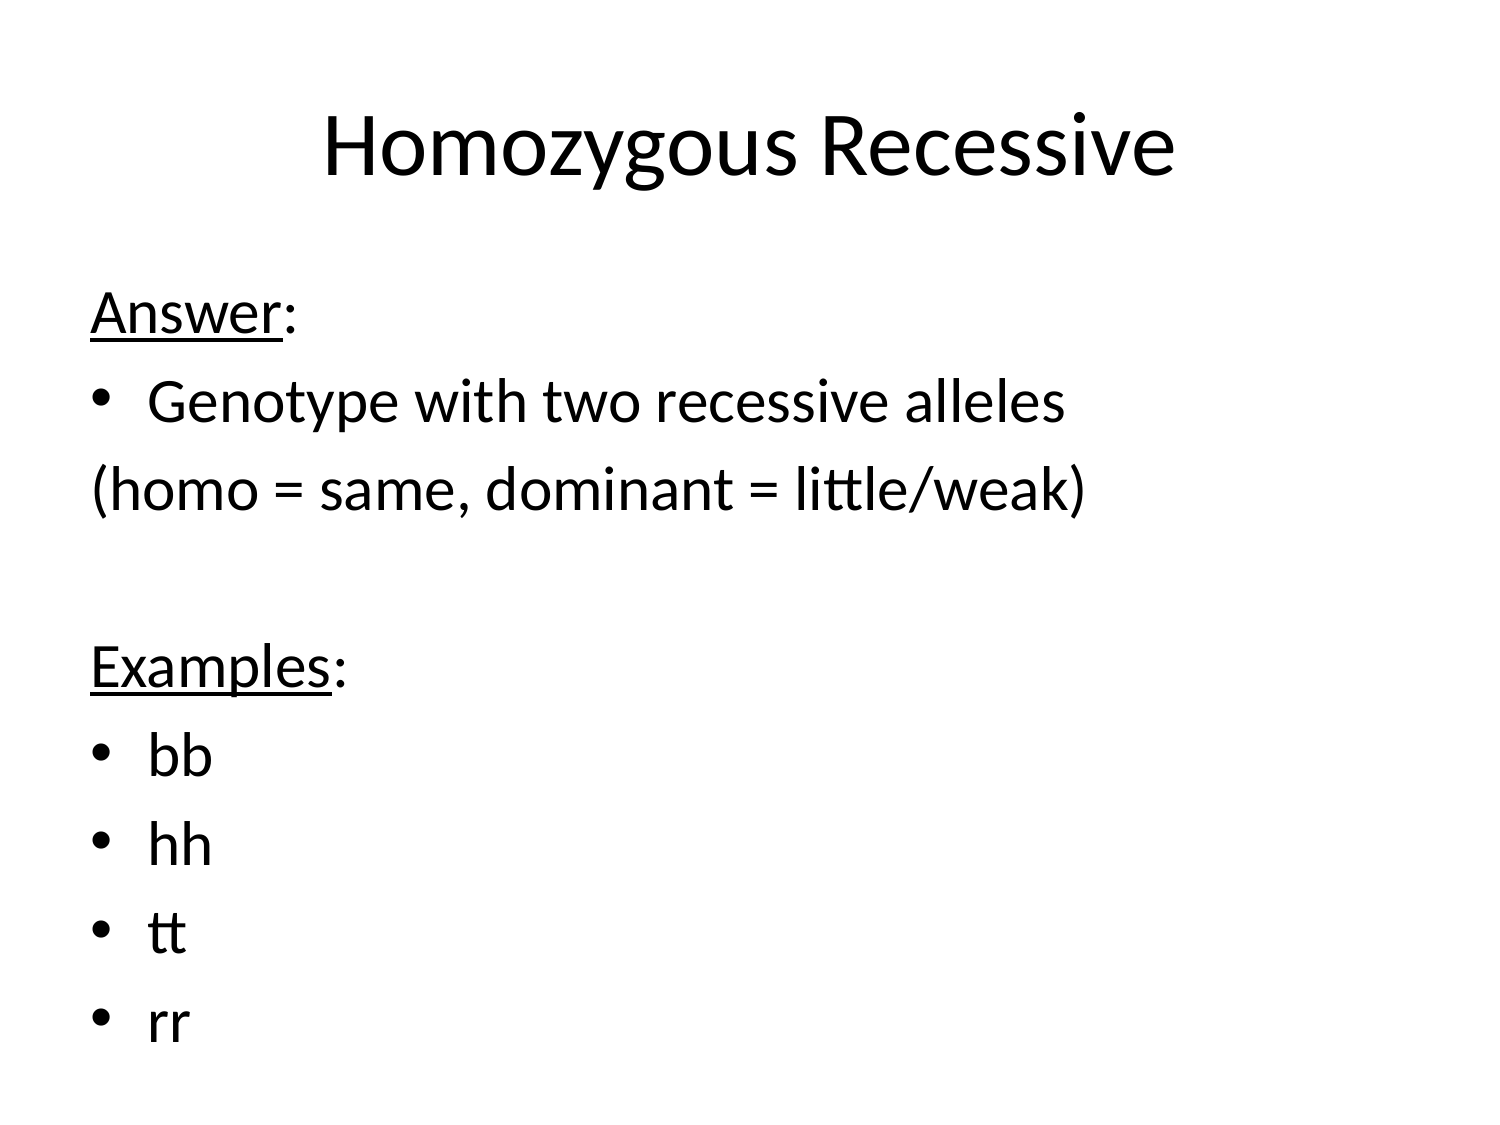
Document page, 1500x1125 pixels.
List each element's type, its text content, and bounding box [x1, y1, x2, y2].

list Answer: Genotype with two recessive alleles (homo = same, dominant = little/weak) Examples: bb hh tt rr [75, 262, 1425, 1064]
title Homozygous Recessive [75, 45, 1425, 233]
